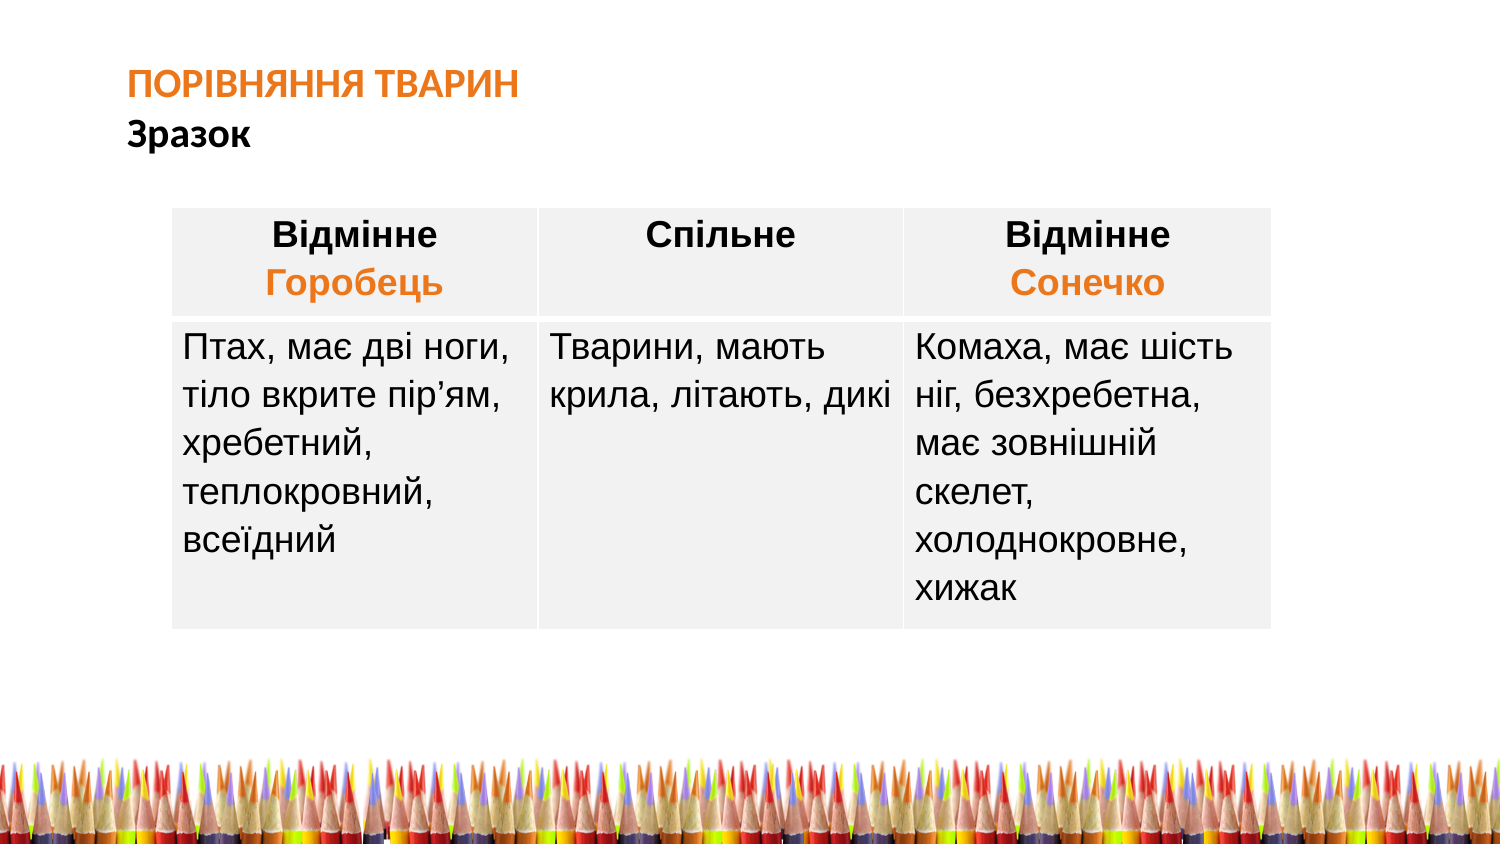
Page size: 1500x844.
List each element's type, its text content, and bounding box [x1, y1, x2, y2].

table_header Відмінне Горобець [172, 208, 537, 316]
table_header Спільне [539, 208, 903, 316]
table_cell Тварини, мають крила, літають, дикі [539, 322, 903, 629]
text_box [360, 630, 1111, 844]
table_header Відмінне Сонечко [904, 208, 1271, 316]
table_cell Комаха, має шість ніг, безхребетна, має зовнішній скелет, холоднокровне, хижак [904, 322, 1271, 629]
table_cell Птах, має дві ноги, тіло вкрите пір’ям, хребетний, теплокровний, всеїдний [172, 322, 537, 629]
text_box ПОРІВНЯННЯ ТВАРИН Зразок [112, 48, 739, 208]
picture [0, 756, 360, 844]
picture [1111, 756, 1500, 844]
